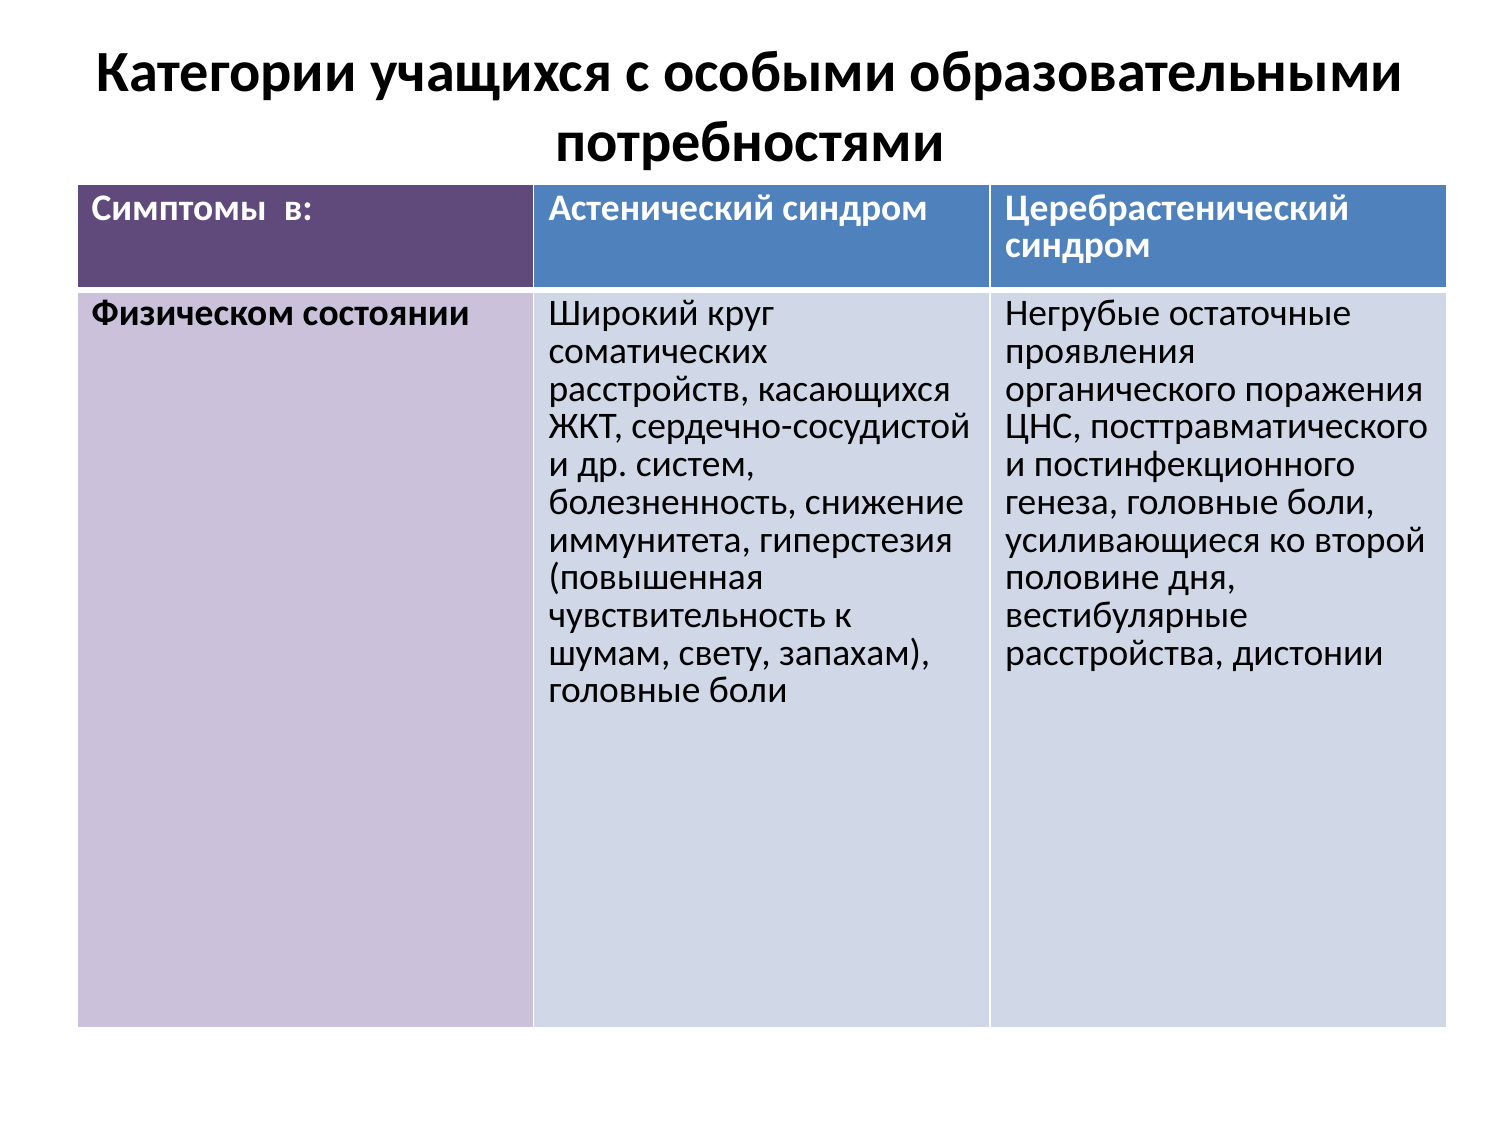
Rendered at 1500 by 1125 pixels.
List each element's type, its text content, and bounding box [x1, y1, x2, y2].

table_cell Физическом состоянии [78, 293, 533, 1027]
table_header Астенический синдром [534, 185, 989, 287]
title Категории учащихся с особыми образовательными потребностями [75, 45, 1425, 161]
table_header Симптомы в: [78, 185, 533, 287]
table_header Церебрастенический синдром [991, 185, 1446, 287]
table_cell Негрубые остаточные проявления органического поражения ЦНС, посттравматического и постинфекционного генеза, головные боли, усиливающиеся ко второй половине дня, вестибулярные расстройства, дистонии [991, 293, 1446, 1027]
table_cell Широкий круг соматических расстройств, касающихся ЖКТ, сердечно-сосудистой и др. систем, болезненность, снижение иммунитета, гиперстезия (повышенная чувствительность к шумам, свету, запахам), головные боли [534, 293, 989, 1027]
